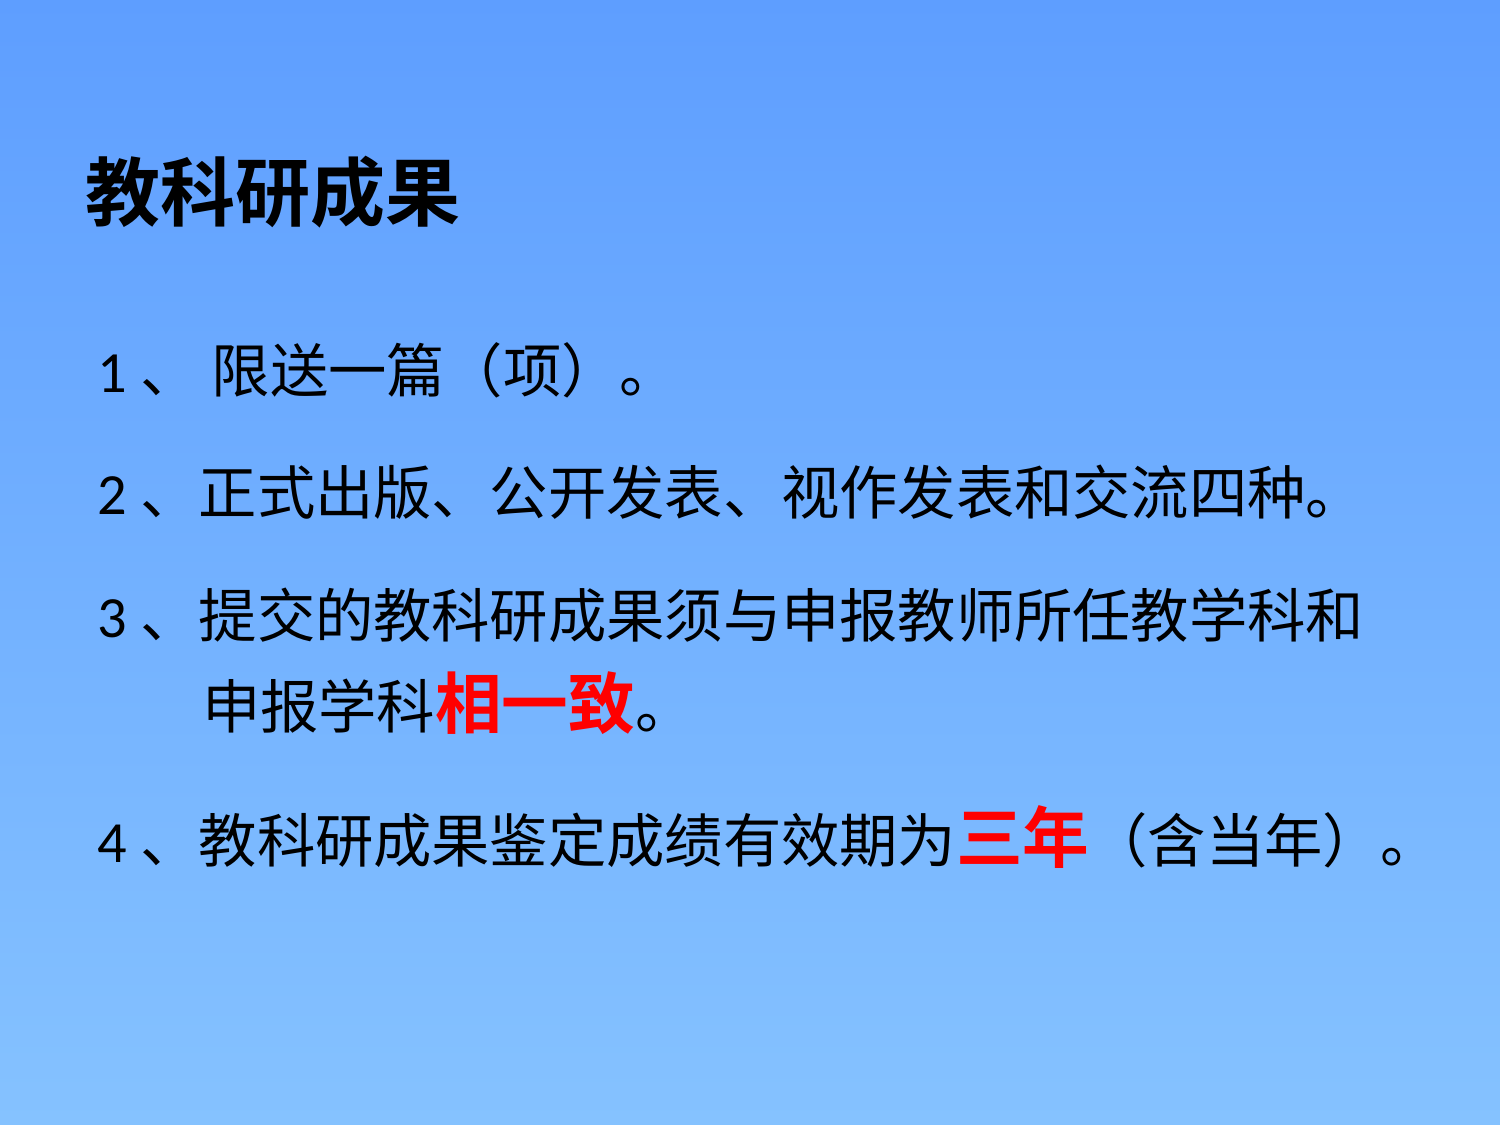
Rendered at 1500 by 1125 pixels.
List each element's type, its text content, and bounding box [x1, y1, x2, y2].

title 教科研成果 [70, 54, 1346, 327]
subtitle 1、 限送一篇（项）。 2、正式出版、公开发表、视作发表和交流四种。 3、提交的教科研成果须与申报教师所任教学科和 申报学科相一致。 4、教科研成果鉴定成绩有效期为三年（含当年）。 [82, 326, 1418, 1047]
